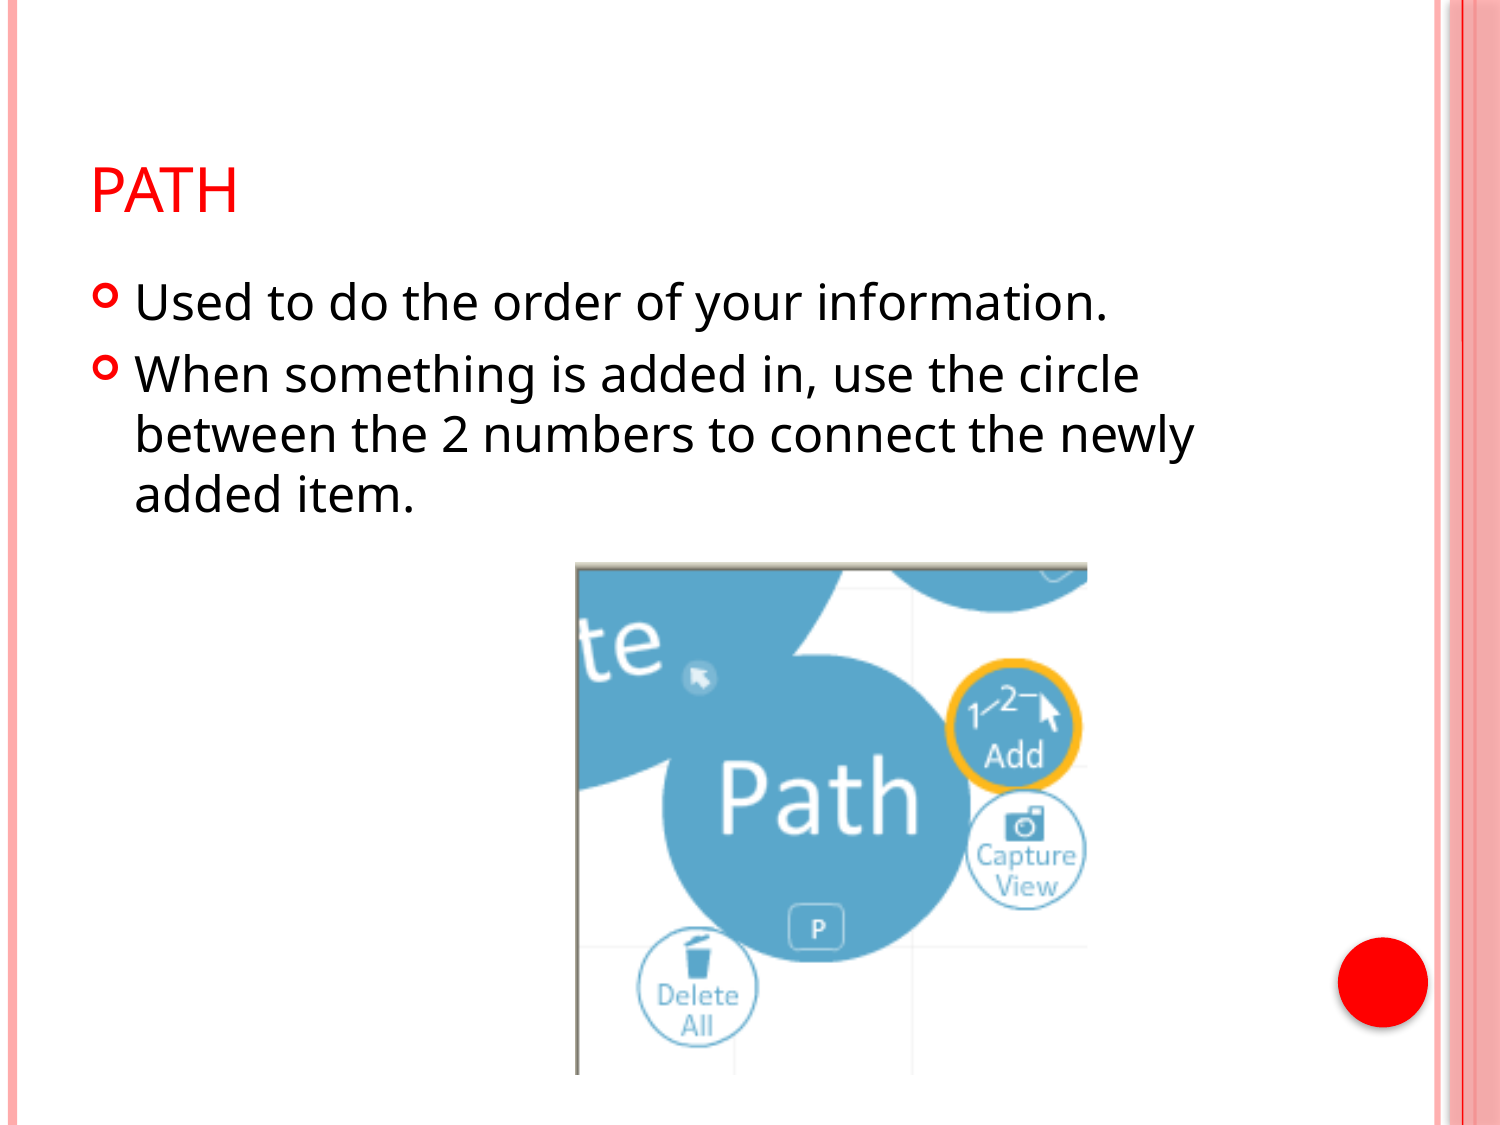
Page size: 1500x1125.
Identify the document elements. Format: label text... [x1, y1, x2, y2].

picture [574, 561, 1088, 1076]
list Used to do the order of your information. When something is added in, use the circle between the 2 numbers to connect the newly added item. [75, 262, 1300, 1062]
title Path [75, 45, 1300, 233]
